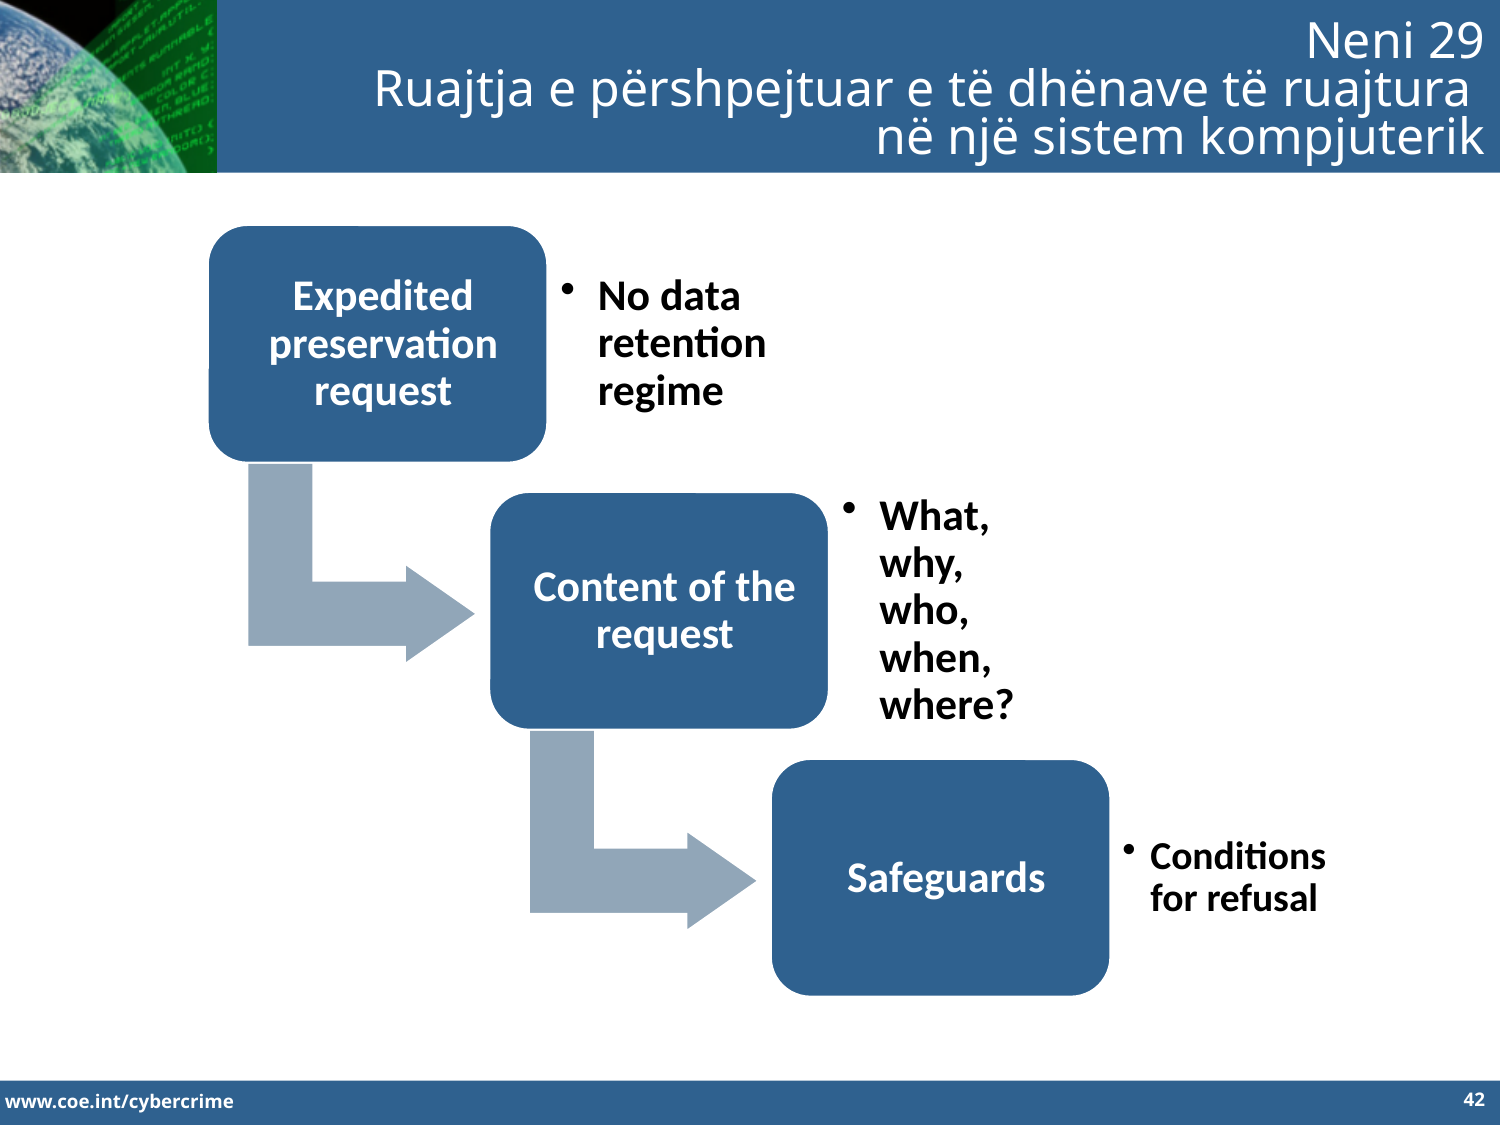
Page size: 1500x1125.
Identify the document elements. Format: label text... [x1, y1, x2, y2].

picture [0, 1, 217, 173]
slide_number 42 [1149, 1079, 1500, 1125]
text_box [206, 209, 1359, 1013]
text_box Neni 29 Ruajtja e përshpejtuar e të dhënave të ruajtura në një sistem kompjuterik [324, 15, 1500, 168]
